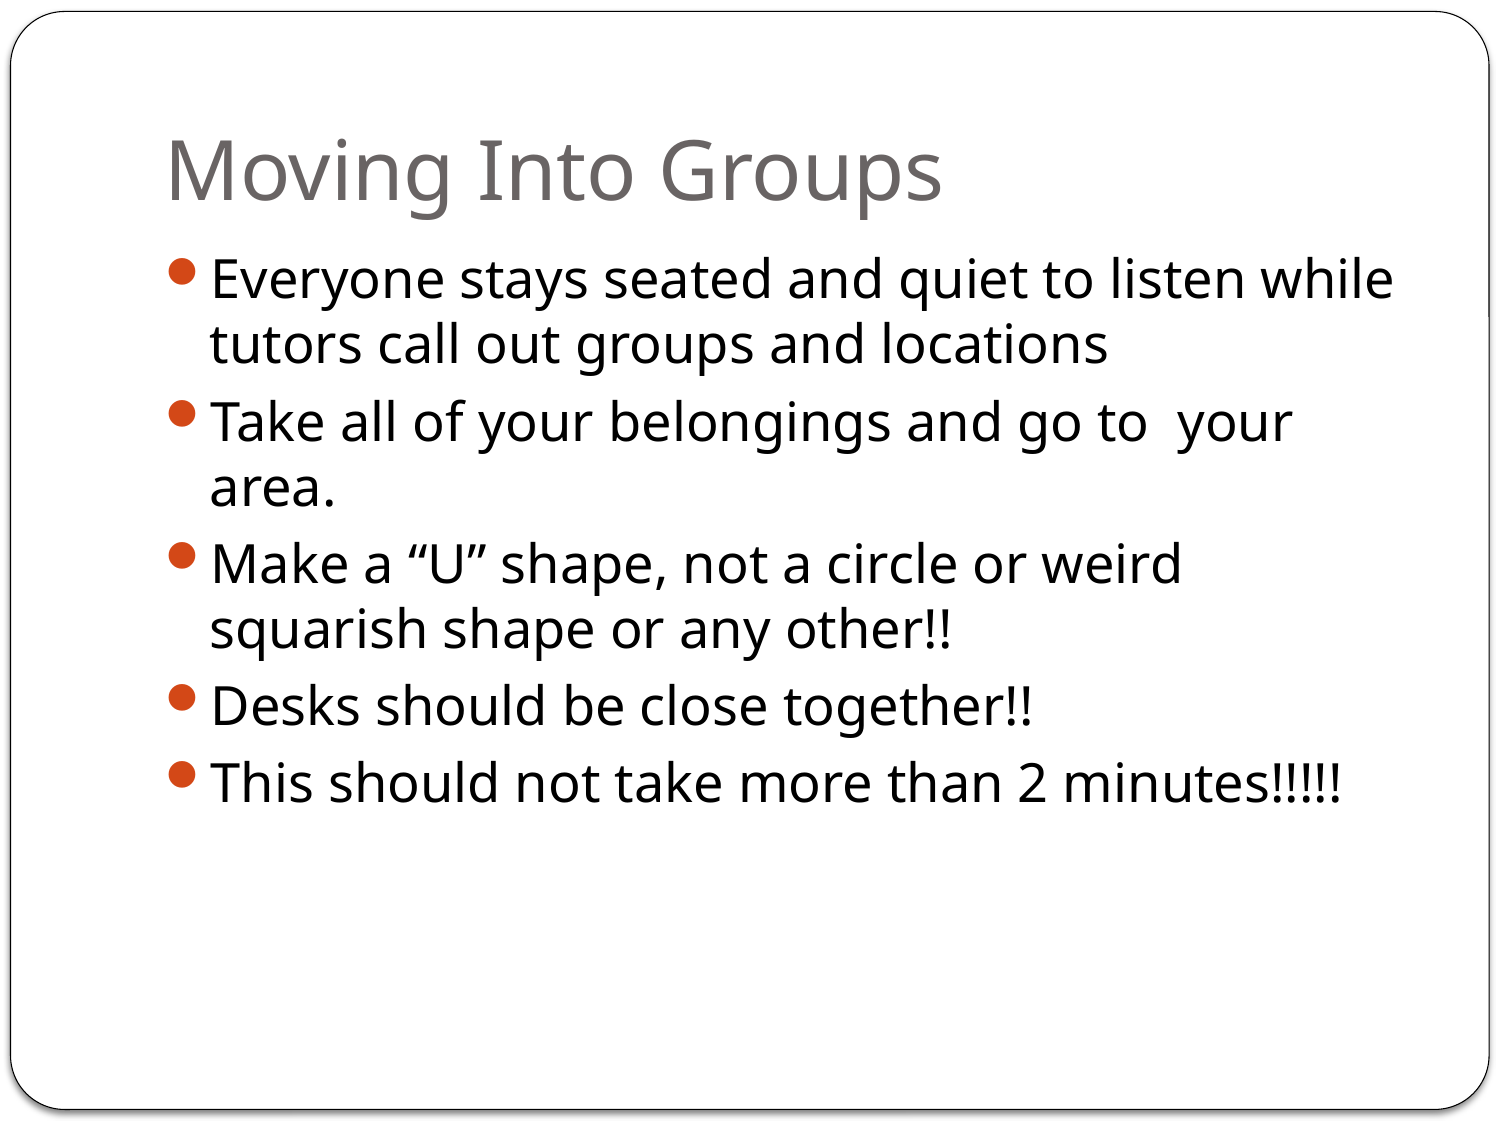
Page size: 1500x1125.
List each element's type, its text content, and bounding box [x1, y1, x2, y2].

list Everyone stays seated and quiet to listen while tutors call out groups and locations Take all of your belongings and go to your area. Make a “U” shape, not a circle or weird squarish shape or any other!! Desks should be close together!! This should not take more than 2 minutes!!!!! [150, 237, 1425, 988]
title Moving Into Groups [150, 45, 1425, 233]
